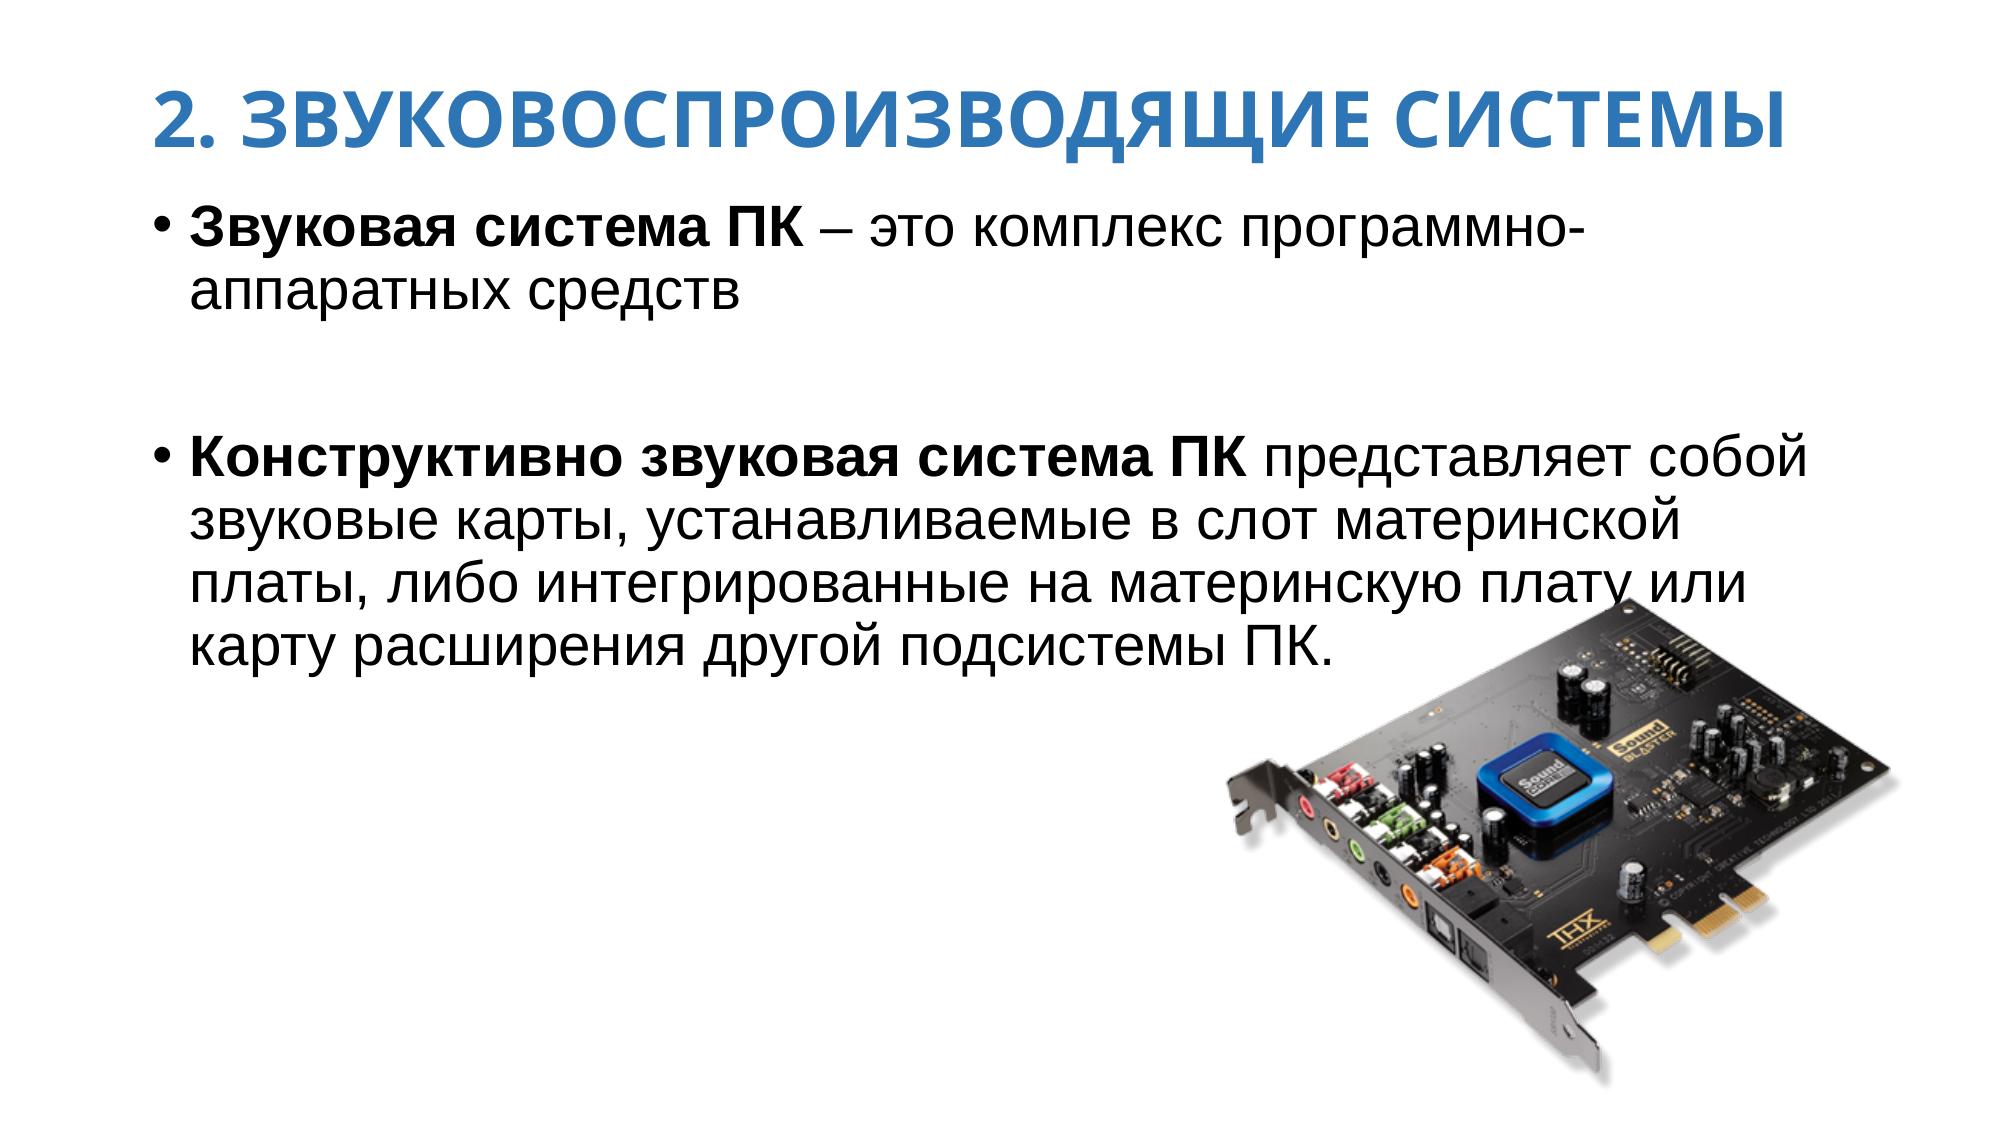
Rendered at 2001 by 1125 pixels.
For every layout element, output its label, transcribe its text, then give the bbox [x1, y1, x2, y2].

list Звуковая система ПК – это комплекс программно-аппаратных средств Конструктивно звуковая система ПК представляет собой звуковые карты, устанавливаемые в слот материнской платы, либо интегрированные на материнскую плату или карту расширения другой подсистемы ПК. [137, 188, 1863, 1078]
title 2. ЗВУКОВОСПРОИЗВОДЯЩИЕ СИСТЕМЫ [137, 59, 1863, 188]
picture [1214, 587, 1906, 1125]
